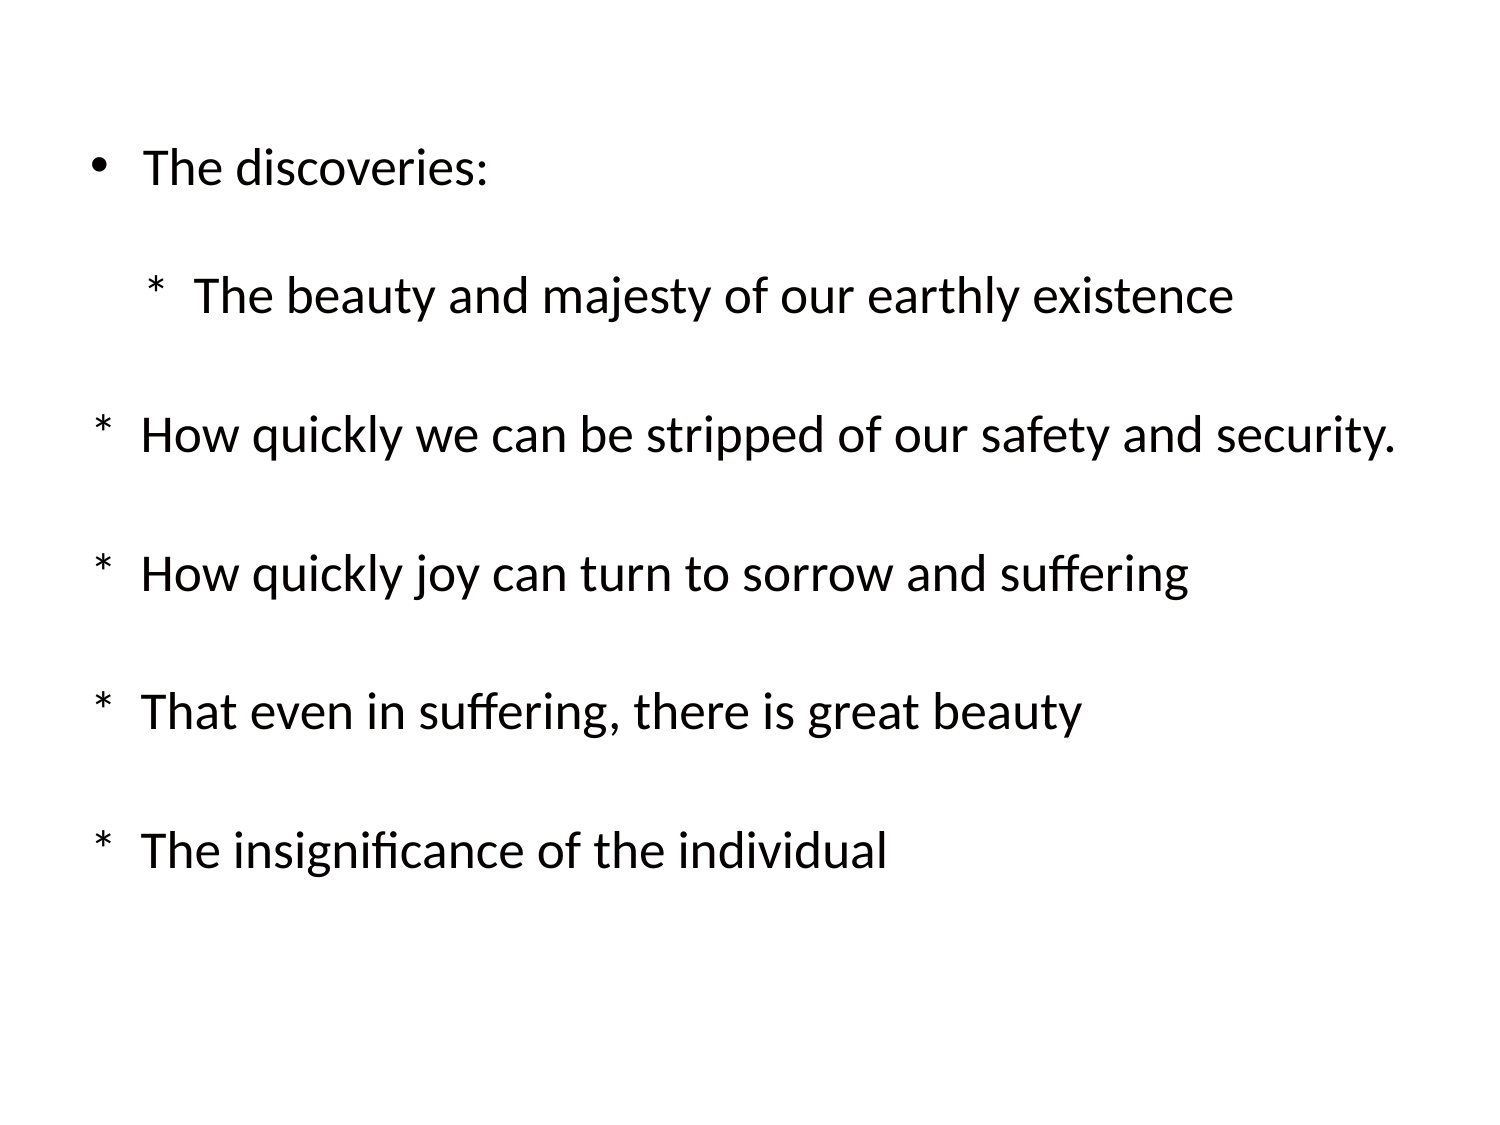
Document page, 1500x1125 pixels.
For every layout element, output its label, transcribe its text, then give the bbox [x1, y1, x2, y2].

list The discoveries: * The beauty and majesty of our earthly existence * How quickly we can be stripped of our safety and security. * How quickly joy can turn to sorrow and suffering * That even in suffering, there is great beauty * The insignificance of the individual [75, 125, 1425, 1005]
